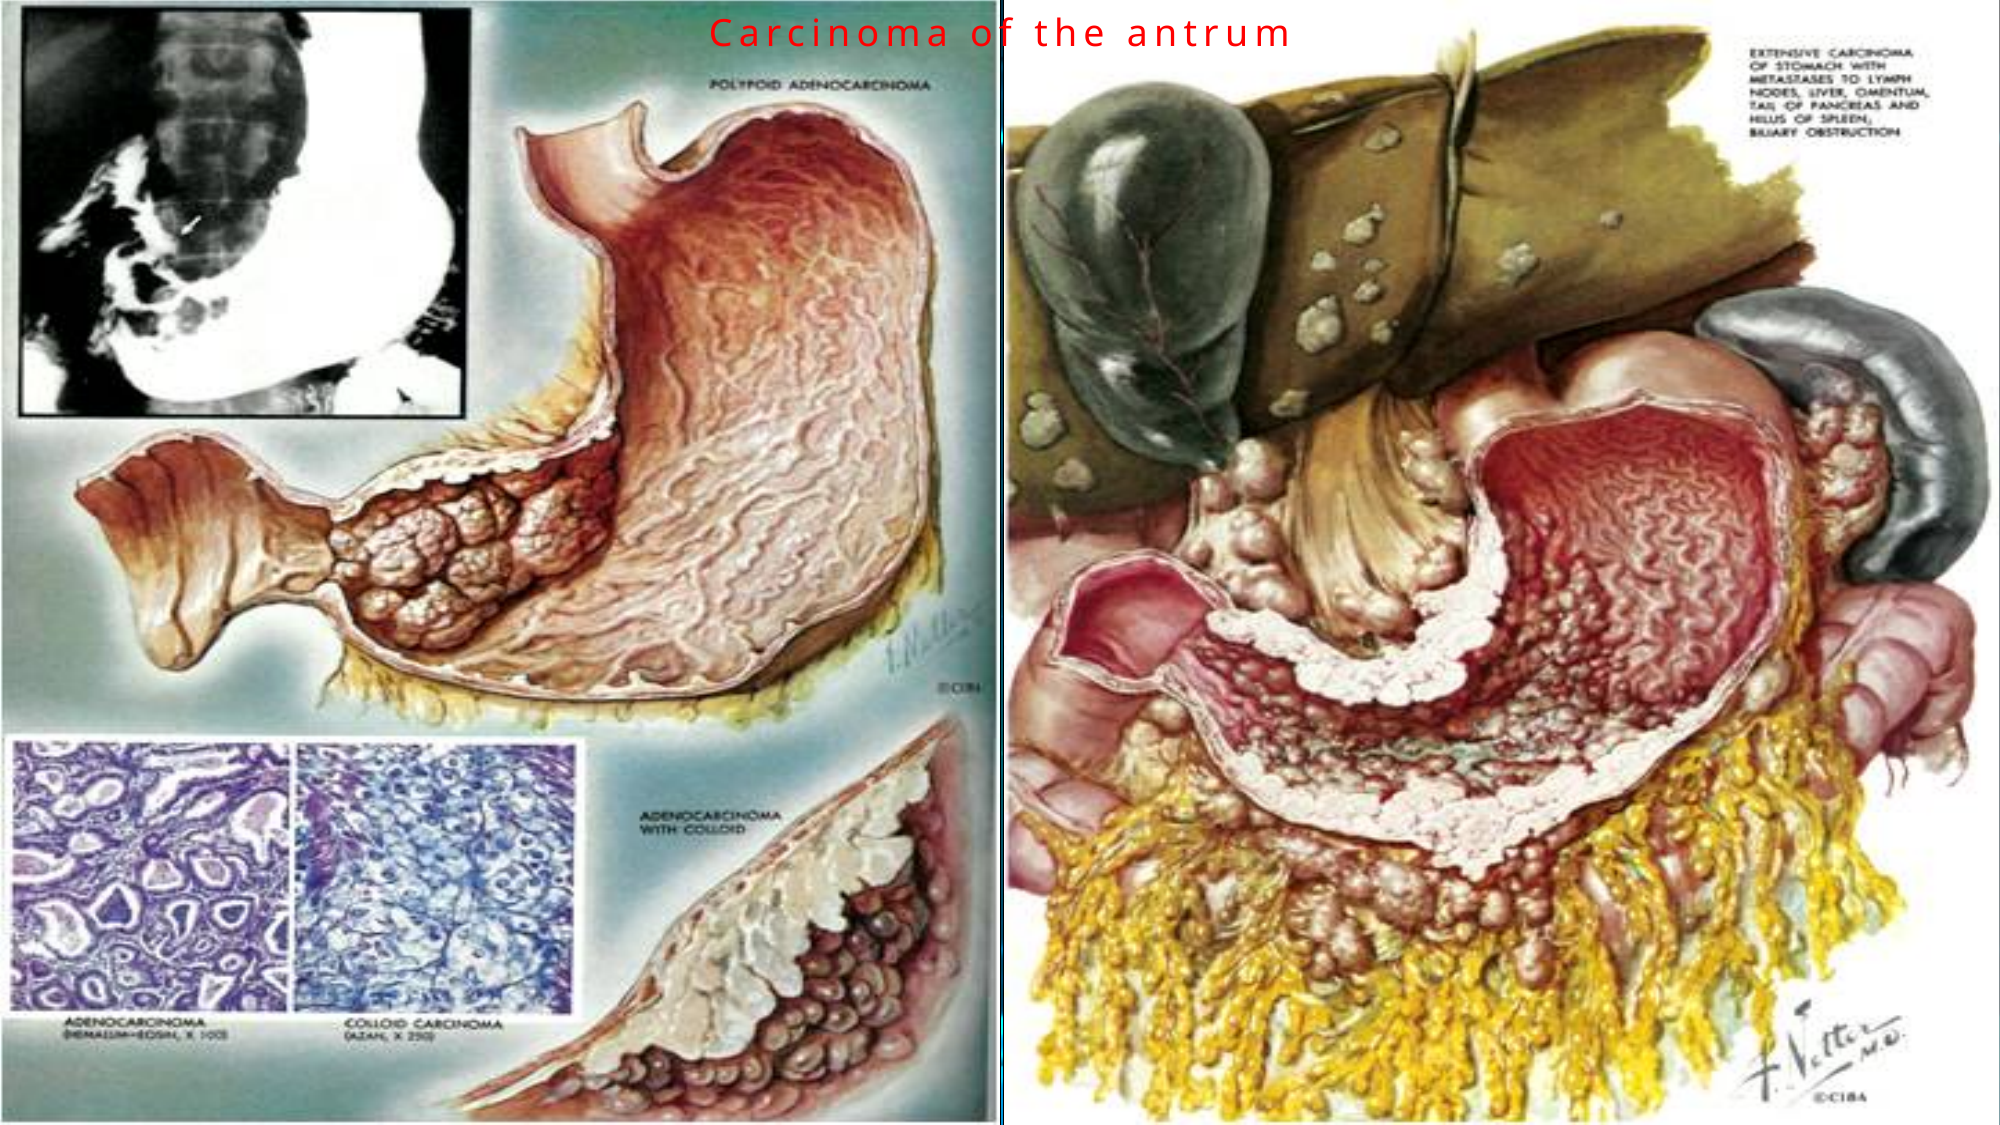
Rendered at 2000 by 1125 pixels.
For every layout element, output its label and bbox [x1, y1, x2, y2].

text_box [0, 0, 2000, 1125]
